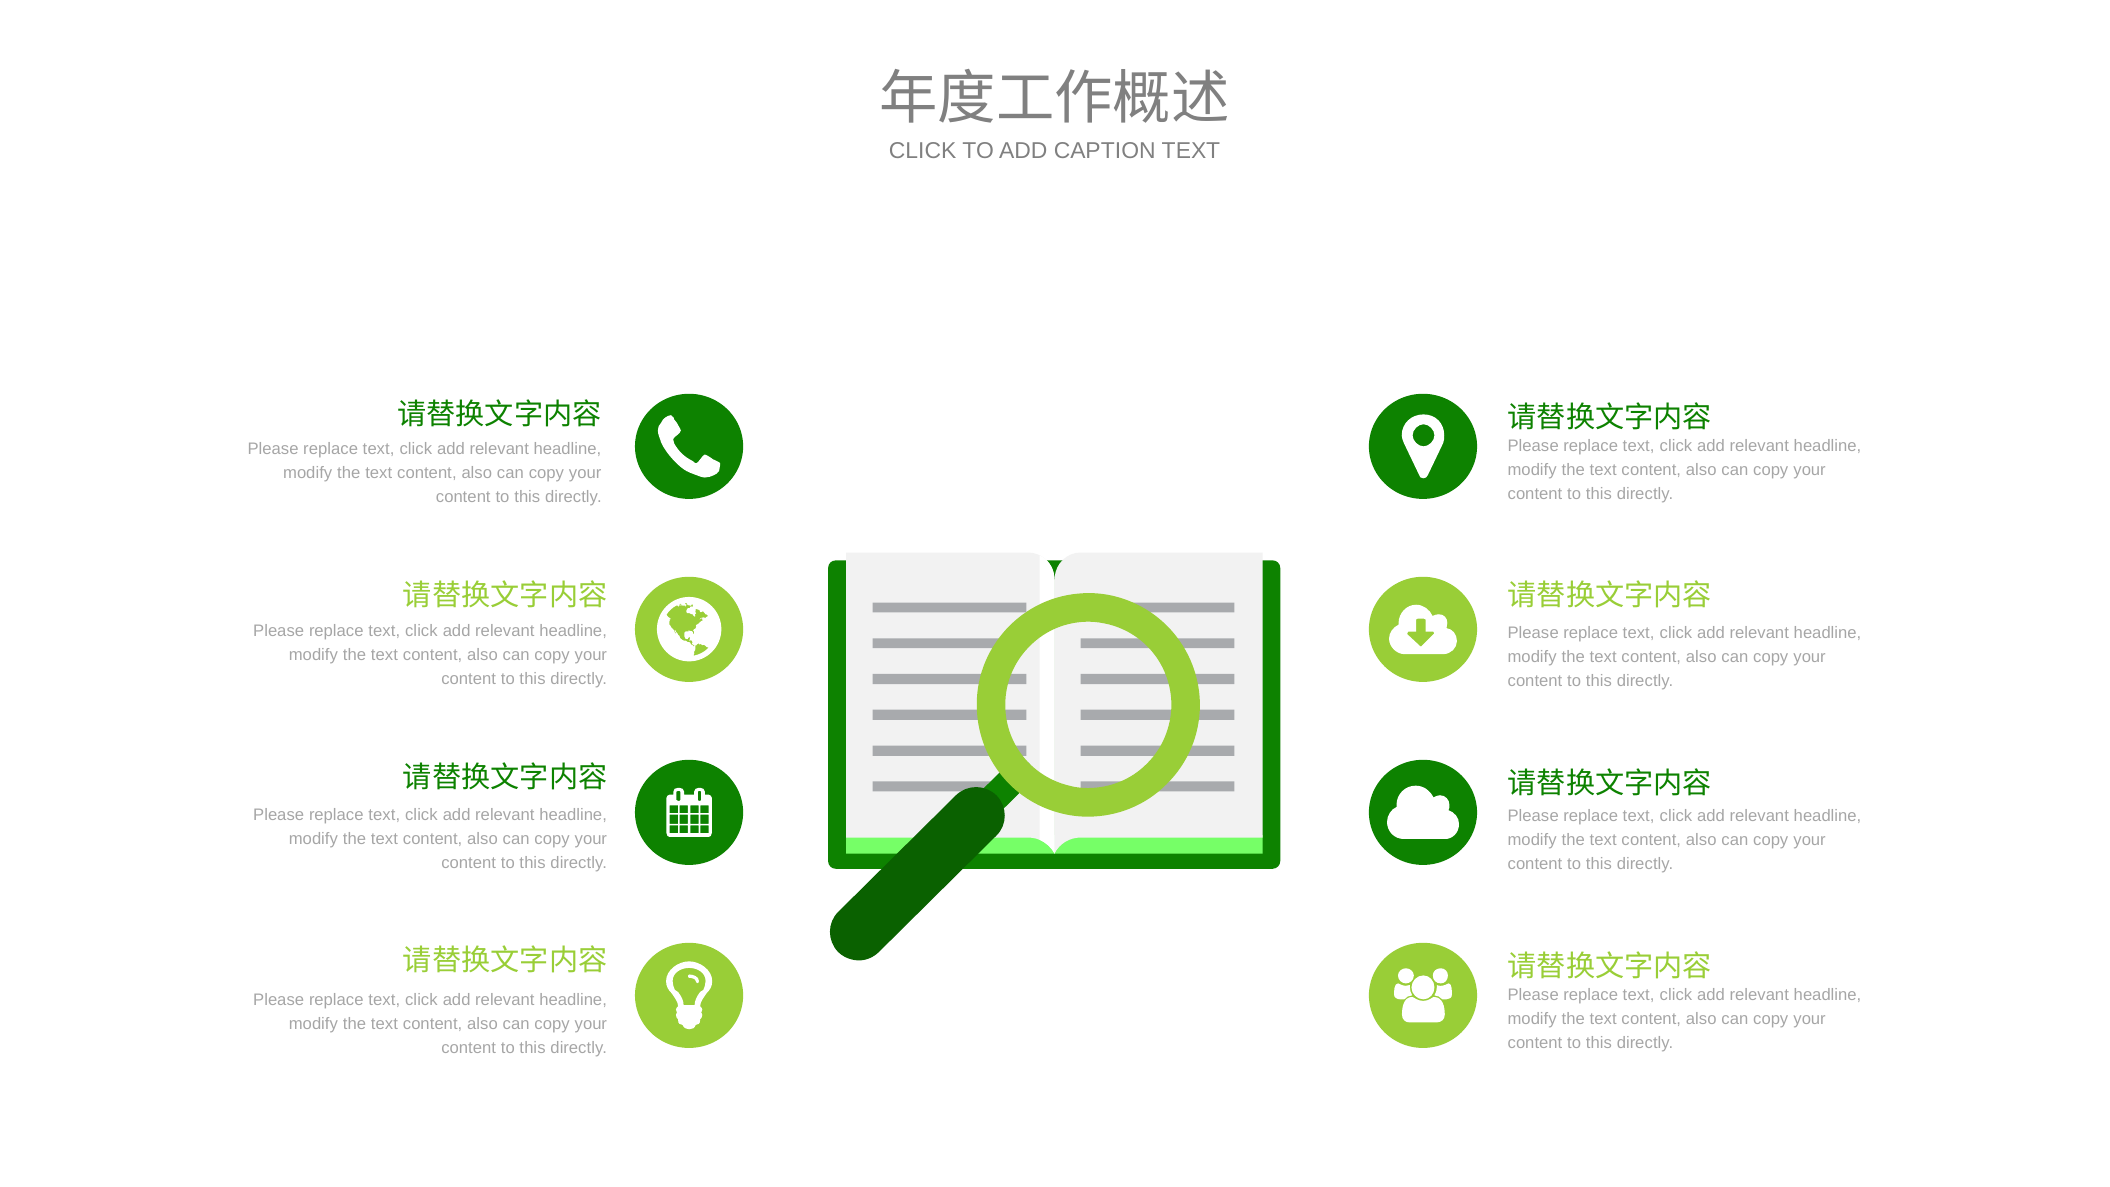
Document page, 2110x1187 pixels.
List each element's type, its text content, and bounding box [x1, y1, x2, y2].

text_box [634, 759, 744, 865]
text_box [251, 934, 608, 1058]
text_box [634, 576, 744, 682]
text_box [1368, 393, 1478, 499]
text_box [251, 750, 608, 873]
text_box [246, 388, 602, 507]
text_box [1368, 942, 1478, 1048]
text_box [1507, 756, 1864, 874]
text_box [1507, 569, 1864, 691]
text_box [634, 942, 744, 1048]
text_box CLICK TO ADD CAPTION TEXT [865, 135, 1245, 163]
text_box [1368, 759, 1478, 865]
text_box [1507, 939, 1864, 1053]
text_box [634, 393, 744, 499]
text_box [827, 552, 1281, 963]
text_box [1368, 576, 1478, 682]
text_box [1507, 390, 1864, 504]
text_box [251, 568, 608, 689]
text_box 年度工作概述 [865, 60, 1245, 131]
